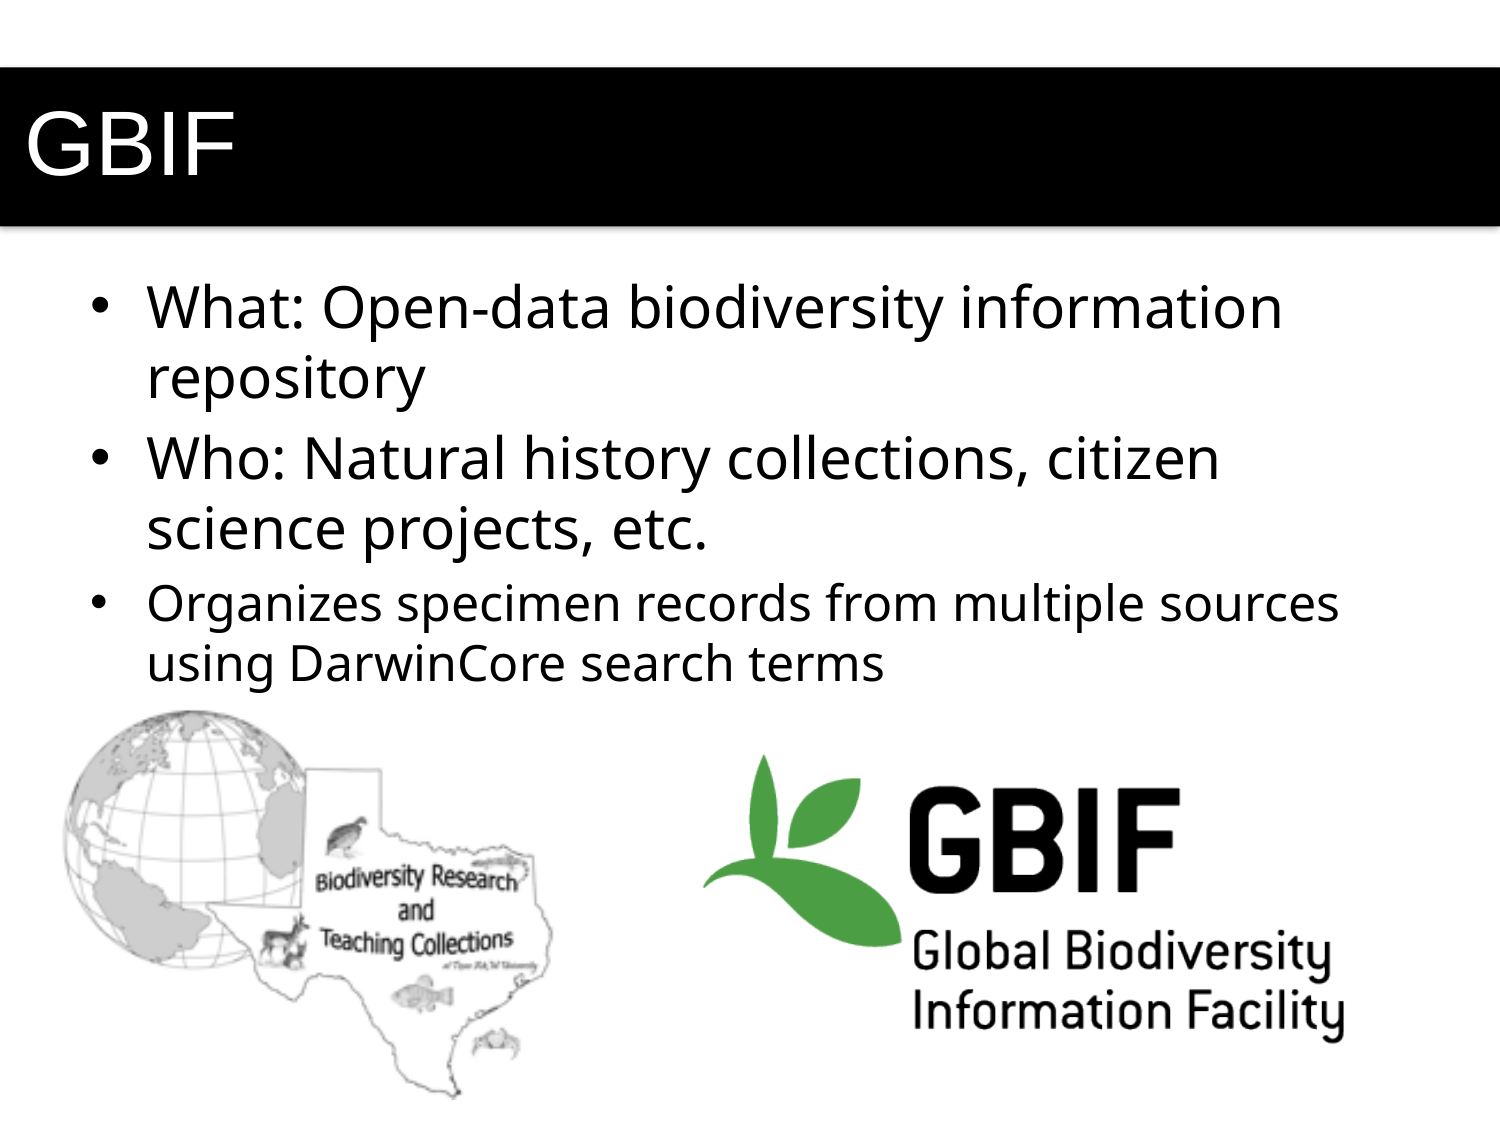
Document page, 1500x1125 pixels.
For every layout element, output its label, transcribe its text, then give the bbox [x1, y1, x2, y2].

picture [54, 702, 558, 1100]
text_box GBIF [9, 45, 1500, 233]
picture [651, 709, 1393, 1068]
text_box [0, 67, 9, 227]
list What: Open-data biodiversity information repository Who: Natural history collections, citizen science projects, etc. Organizes specimen records from multiple sources using DarwinCore search terms [75, 262, 1425, 1005]
